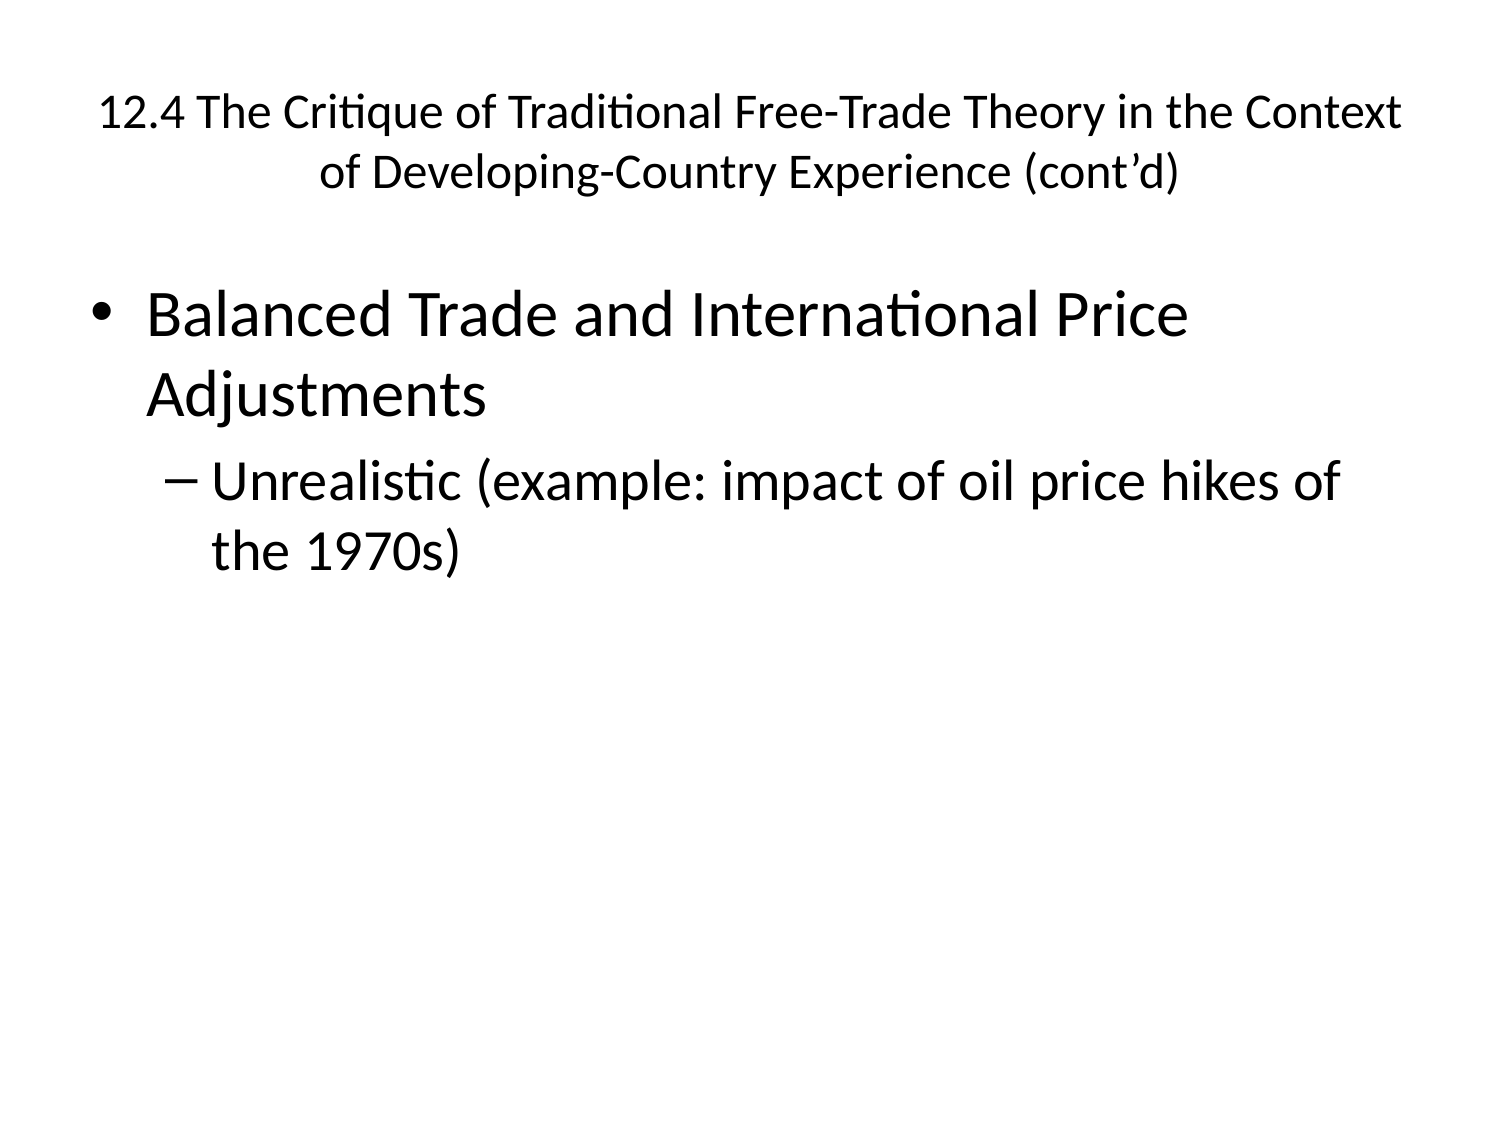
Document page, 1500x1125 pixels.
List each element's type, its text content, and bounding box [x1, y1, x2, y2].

list Balanced Trade and International Price Adjustments Unrealistic (example: impact of oil price hikes of the 1970s) [75, 262, 1425, 1005]
title 12.4 The Critique of Traditional Free-Trade Theory in the Context of Developing-Country Experience (cont’d) [75, 45, 1425, 233]
